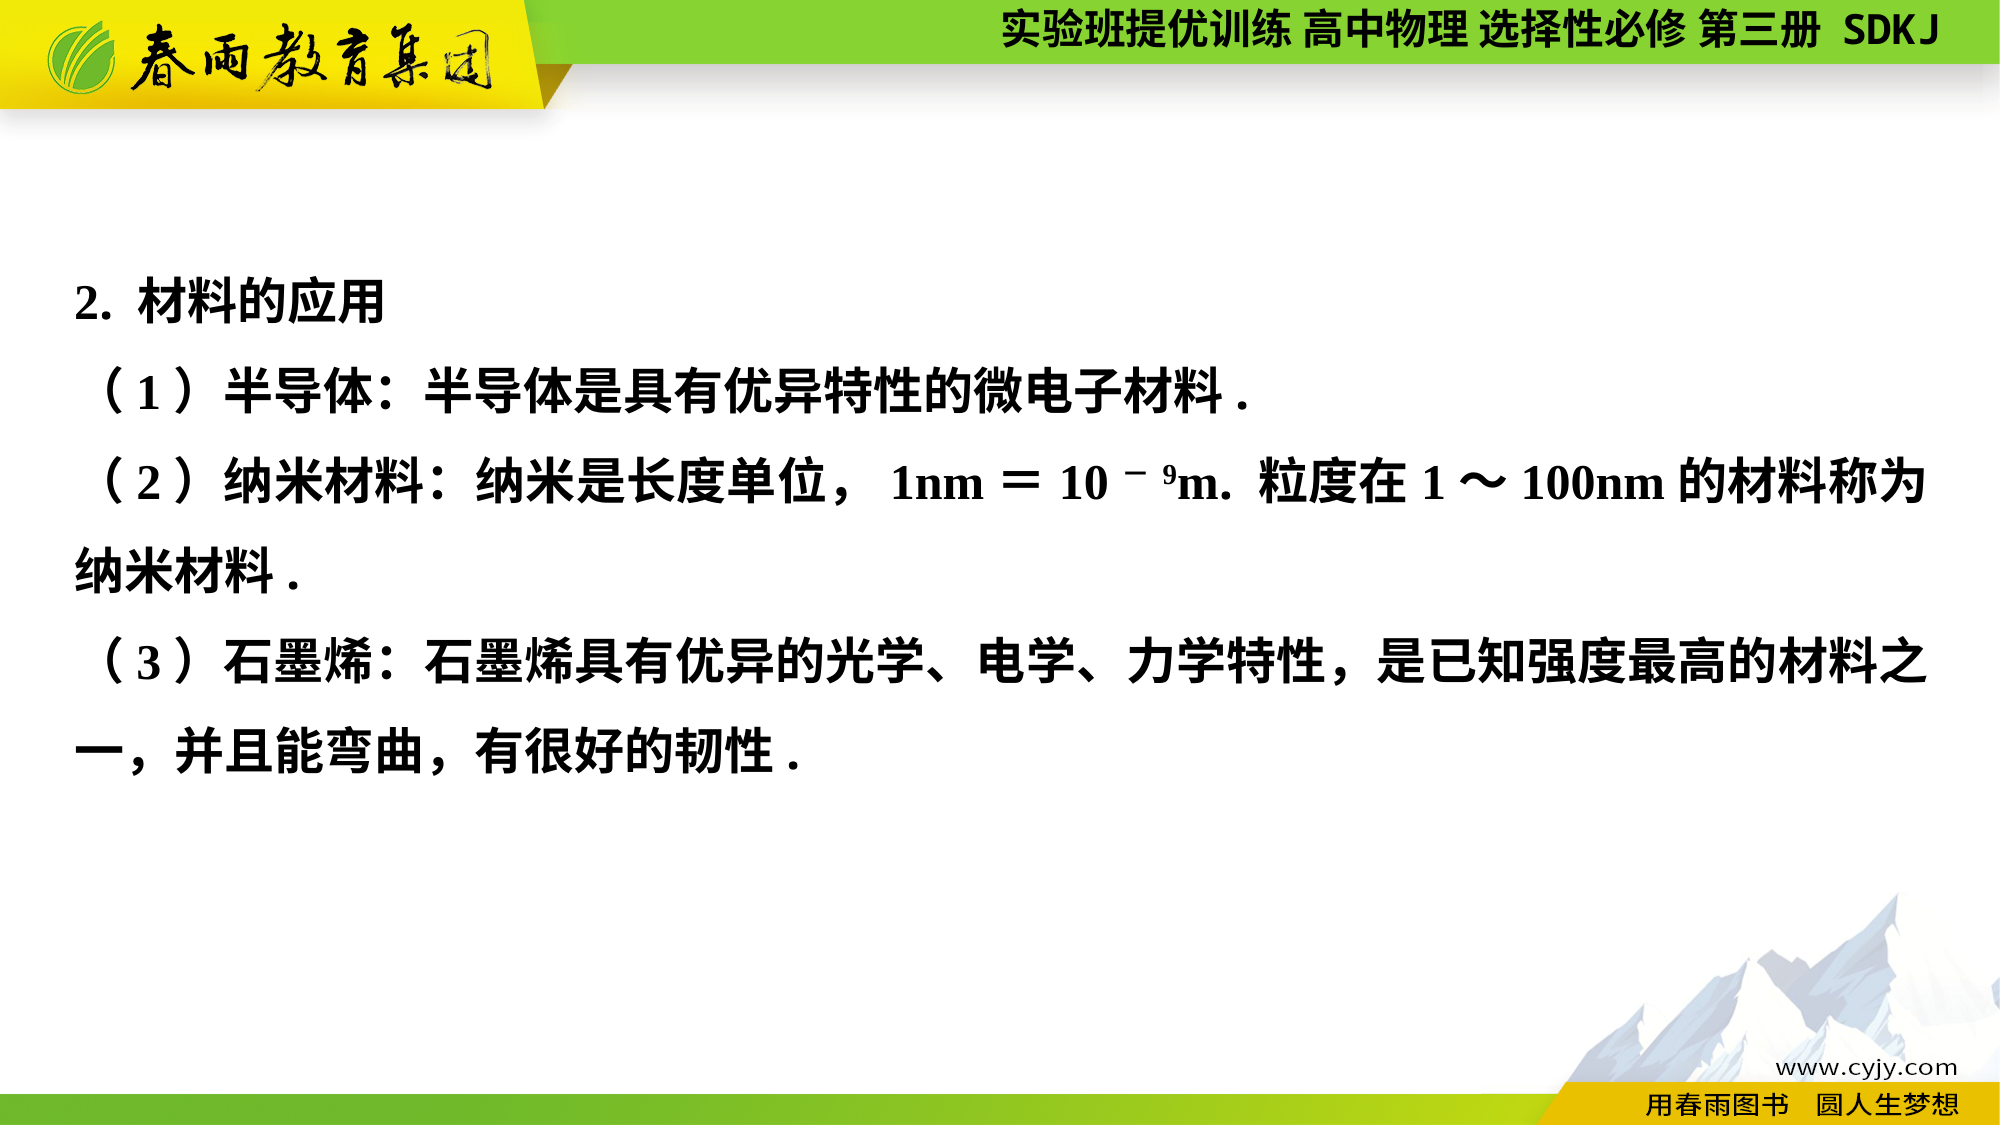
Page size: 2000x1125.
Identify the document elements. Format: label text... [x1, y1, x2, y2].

picture [0, 0, 2000, 1125]
list 2. 材料的应用 （1）半导体：半导体是具有优异特性的微电子材料. （2）纳米材料：纳米是长度单位，1nm＝10－9m. 粒度在1～100nm的材料称为纳米材料. （3）石墨烯：石墨烯具有优异的光学、电学、力学特性，是已知强度最高的材料之一，并且能弯曲，有很好的韧性. [59, 231, 1944, 781]
